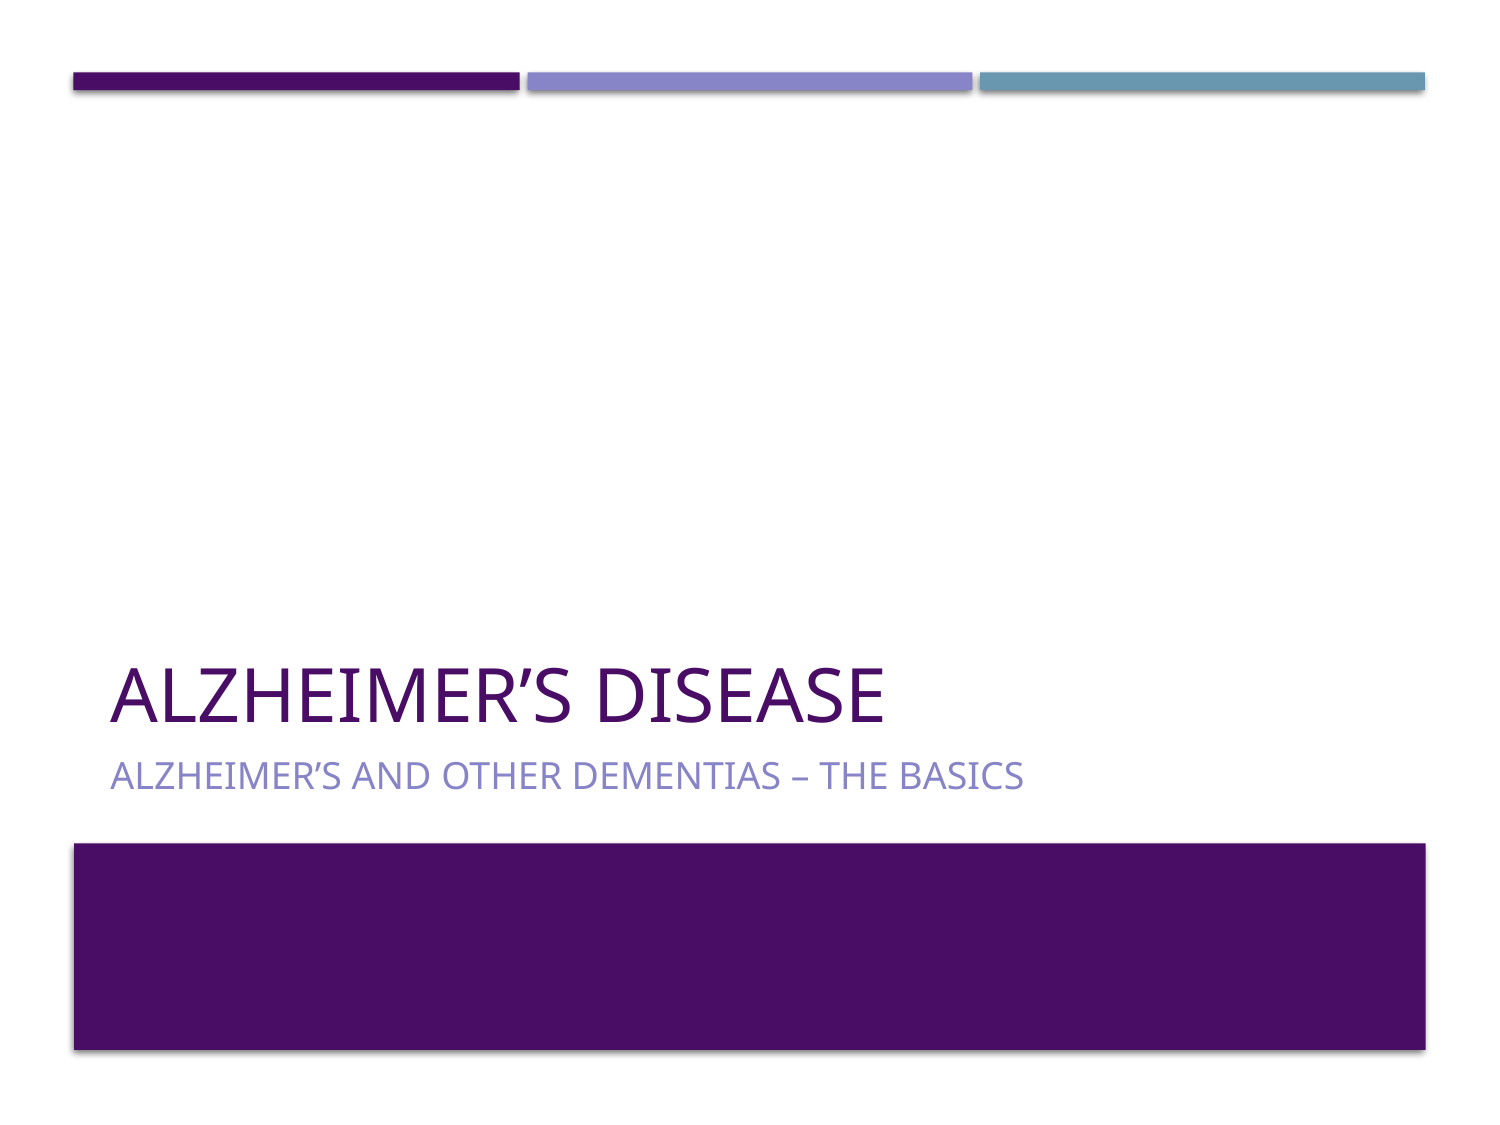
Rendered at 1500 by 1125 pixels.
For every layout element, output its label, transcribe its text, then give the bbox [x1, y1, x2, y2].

title ALZHEIMER’S DISEASE [95, 498, 1406, 745]
list Alzheimer’s and Other Dementias – The Basics [95, 745, 1406, 844]
